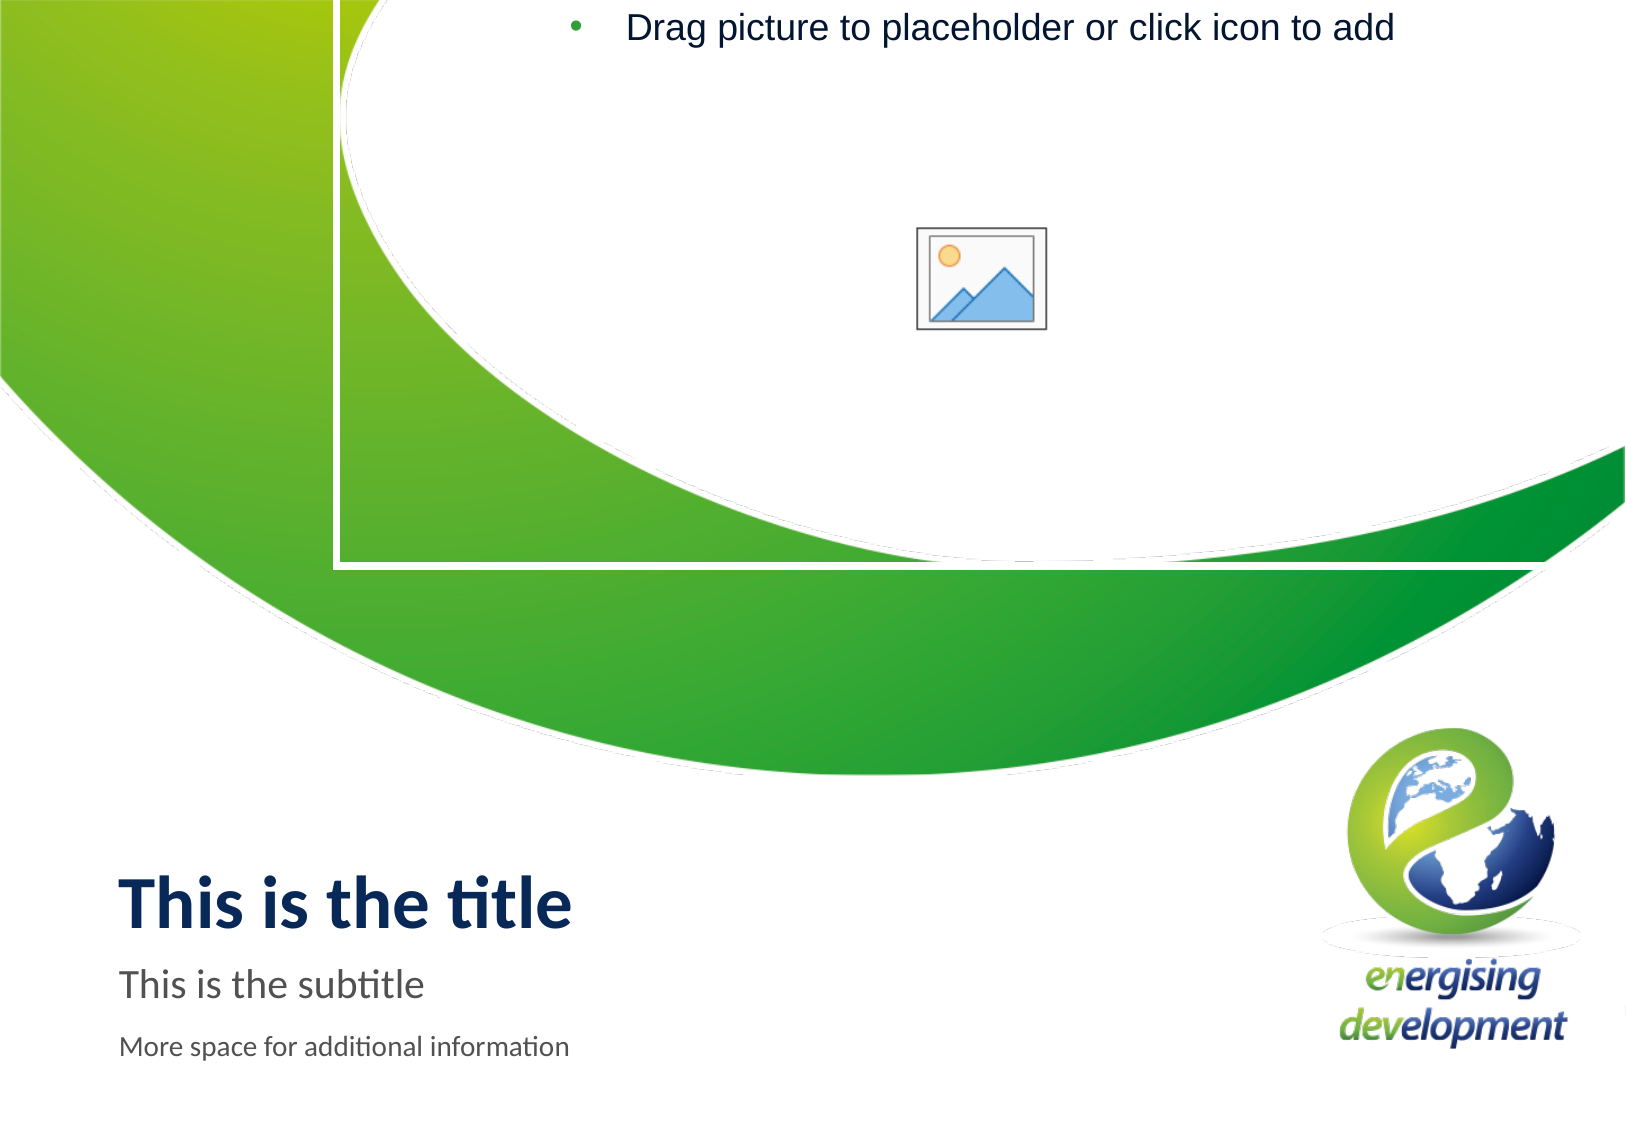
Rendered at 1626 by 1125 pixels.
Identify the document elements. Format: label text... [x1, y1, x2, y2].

picture [0, 0, 1625, 1050]
subtitle This is the subtitle More space for additional information [103, 948, 1274, 1122]
title This is the title [103, 775, 1274, 948]
picture [339, 0, 1625, 563]
